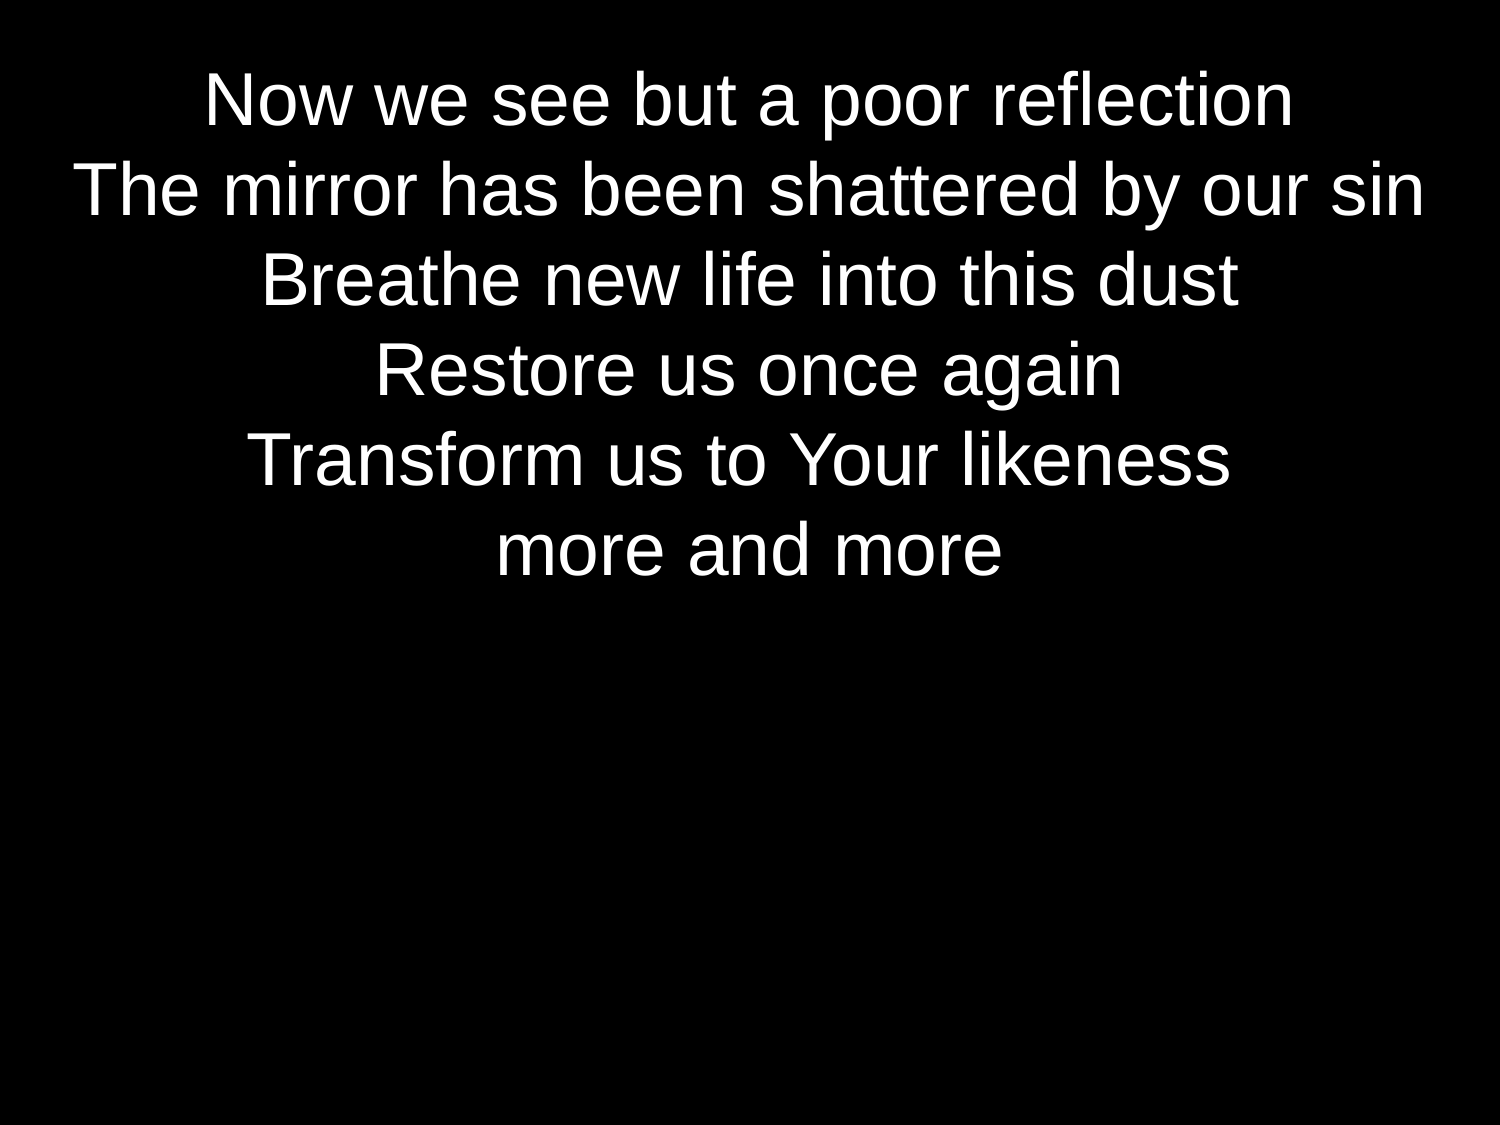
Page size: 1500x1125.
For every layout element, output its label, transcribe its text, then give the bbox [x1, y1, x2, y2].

text_box Now we see but a poor reflection The mirror has been shattered by our sin Breathe new life into this dust Restore us once again Transform us to Your likeness more and more [0, 42, 1500, 599]
